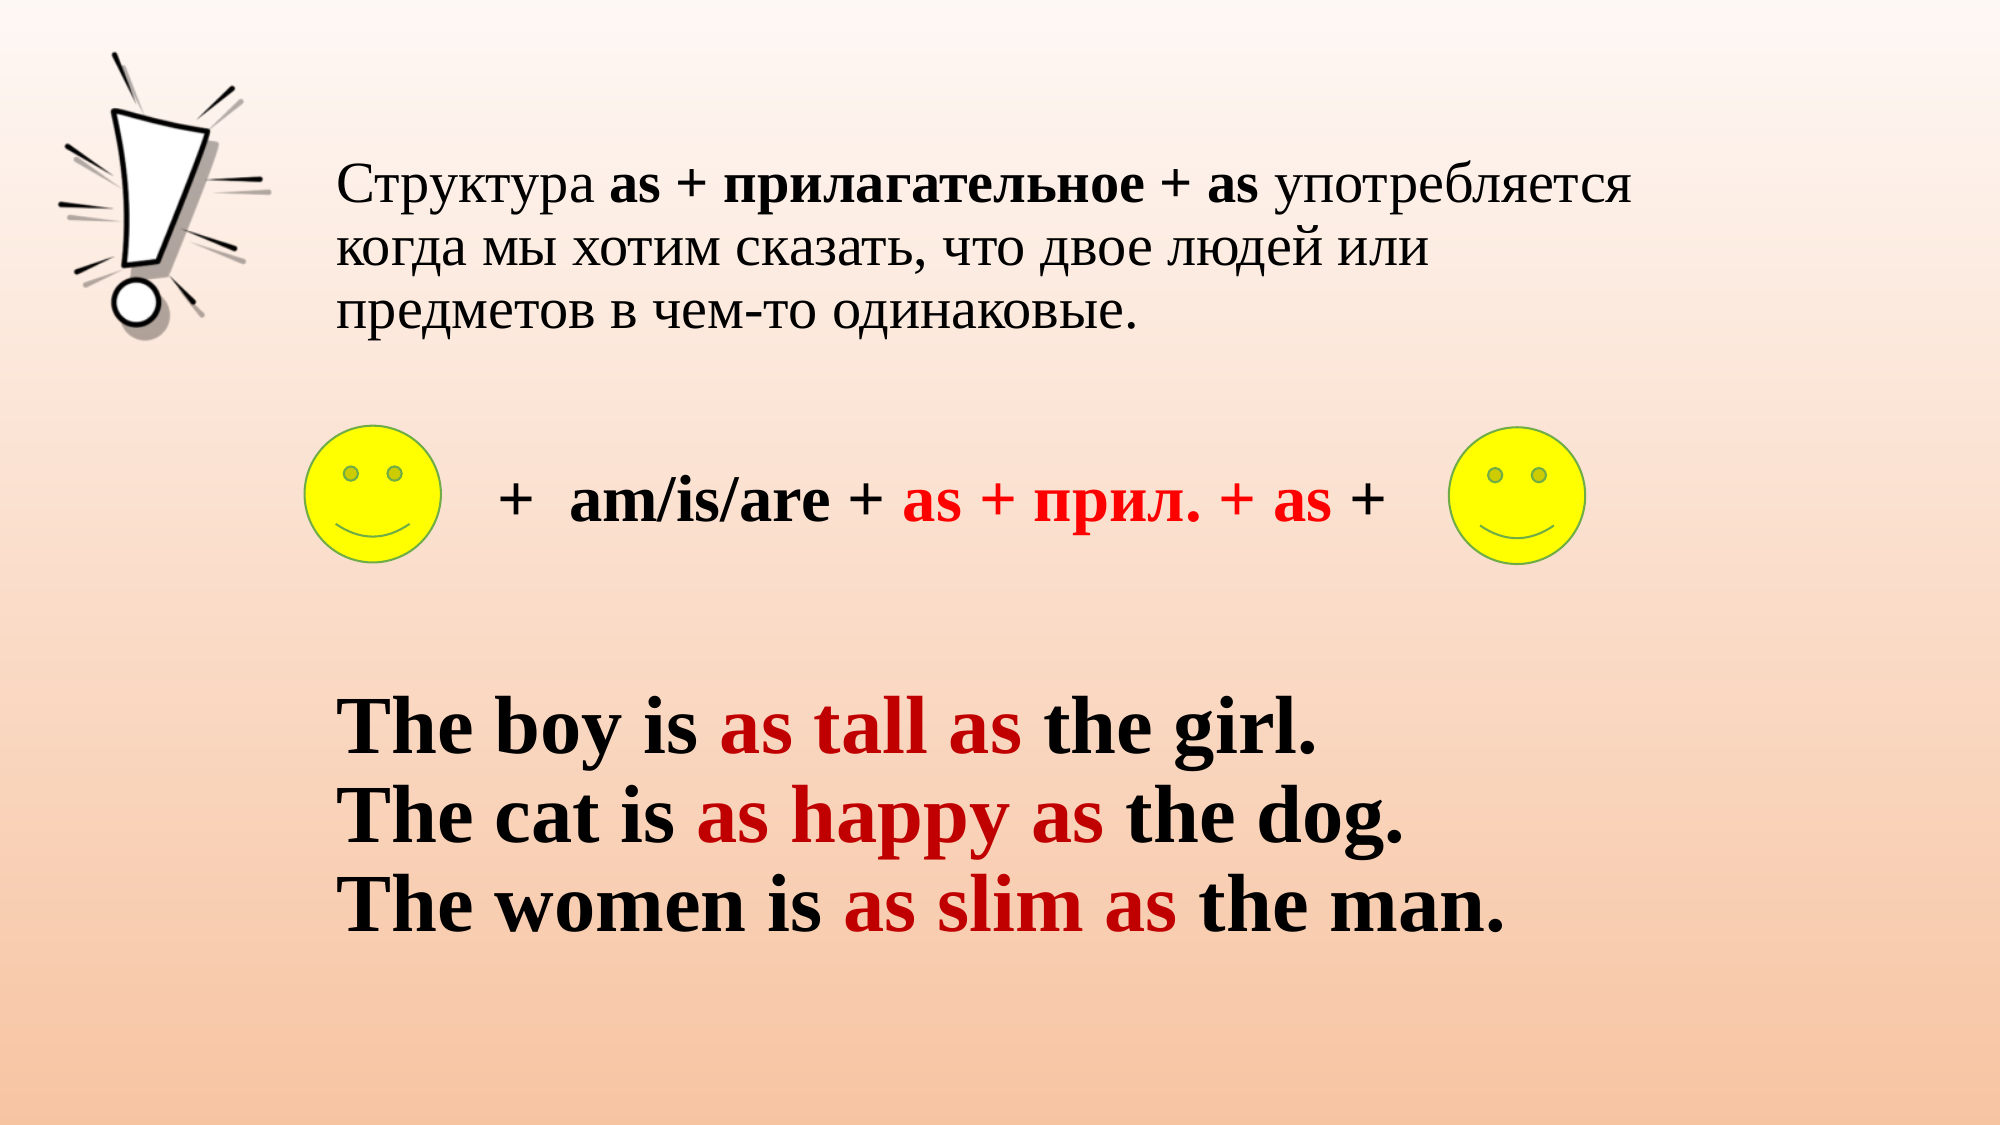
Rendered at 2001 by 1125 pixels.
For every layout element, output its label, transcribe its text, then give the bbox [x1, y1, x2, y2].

text_box + am/is/are + as + прил. + as + [482, 447, 1414, 543]
title The boy is as tall as the girl. The cat is as happy as the dog. The women is as slim as the man. [321, 674, 1718, 1056]
text_box [303, 424, 442, 564]
text_box [1447, 426, 1587, 566]
list Структура as + прилагательное + as употребляется когда мы хотим сказать, что двое людей или предметов в чем-то одинаковые. [374, 144, 1671, 385]
picture [0, 0, 374, 426]
